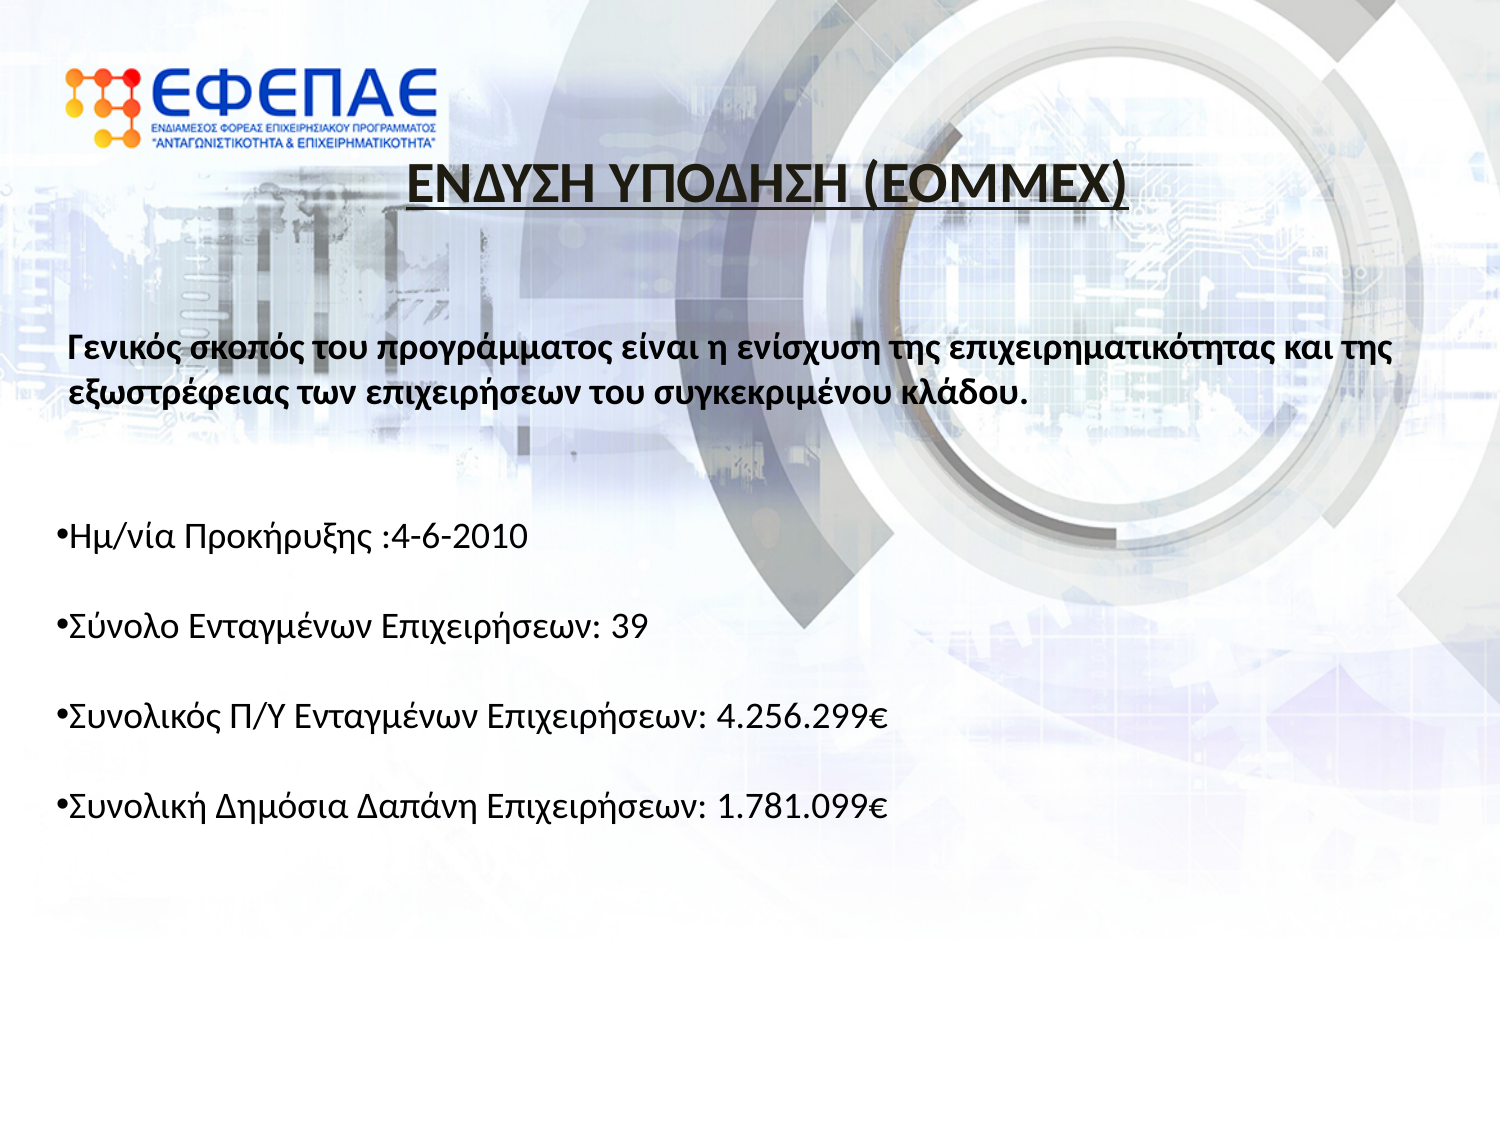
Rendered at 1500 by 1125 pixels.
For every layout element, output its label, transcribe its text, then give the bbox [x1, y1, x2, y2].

text_box ΕΝΔΥΣΗ ΥΠΟΔΗΣΗ (ΕΟΜΜΕΧ) [76, 137, 1459, 222]
picture [0, 0, 1500, 1125]
text_box Γενικός σκοπός του προγράμματος είναι η ενίσχυση της επιχειρηματικότητας και της εξωστρέφειας των επιχειρήσεων του συγκεκριμένου κλάδου. [53, 314, 1459, 465]
text_box Ημ/νία Προκήρυξης :4-6-2010 Σύνολο Ενταγμένων Επιχειρήσεων: 39 Συνολικός Π/Υ Ενταγμένων Επιχειρήσεων: 4.256.299€ Συνολική Δημόσια Δαπάνη Επιχειρήσεων: 1.781.099€ [41, 503, 1447, 879]
